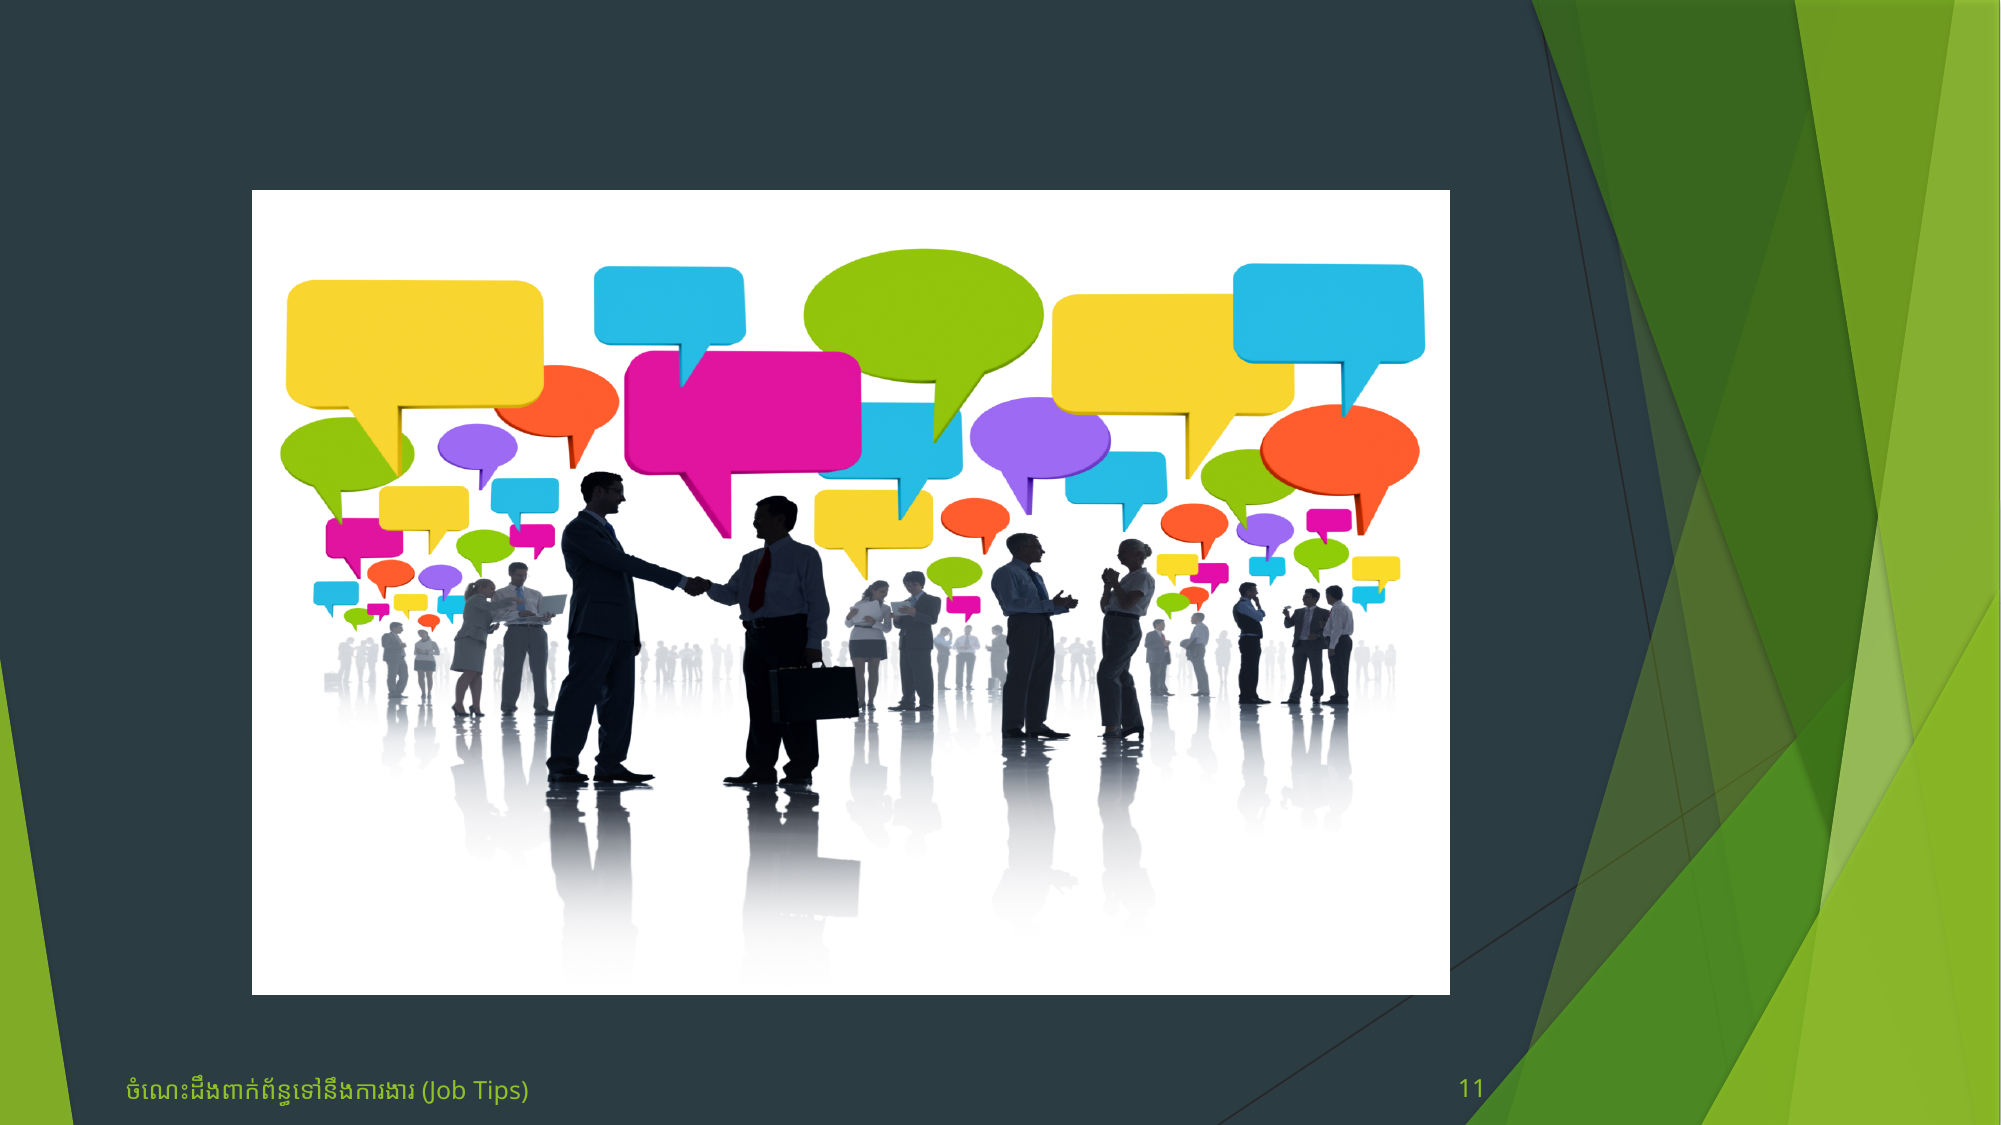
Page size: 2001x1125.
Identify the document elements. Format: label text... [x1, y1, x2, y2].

footer ចំណេះដឹងពាក់ព័ន្ធទៅនឹងការងារ (Job Tips) [111, 1059, 1145, 1120]
slide_number 11 [1409, 1059, 1502, 1120]
picture [251, 190, 1450, 996]
